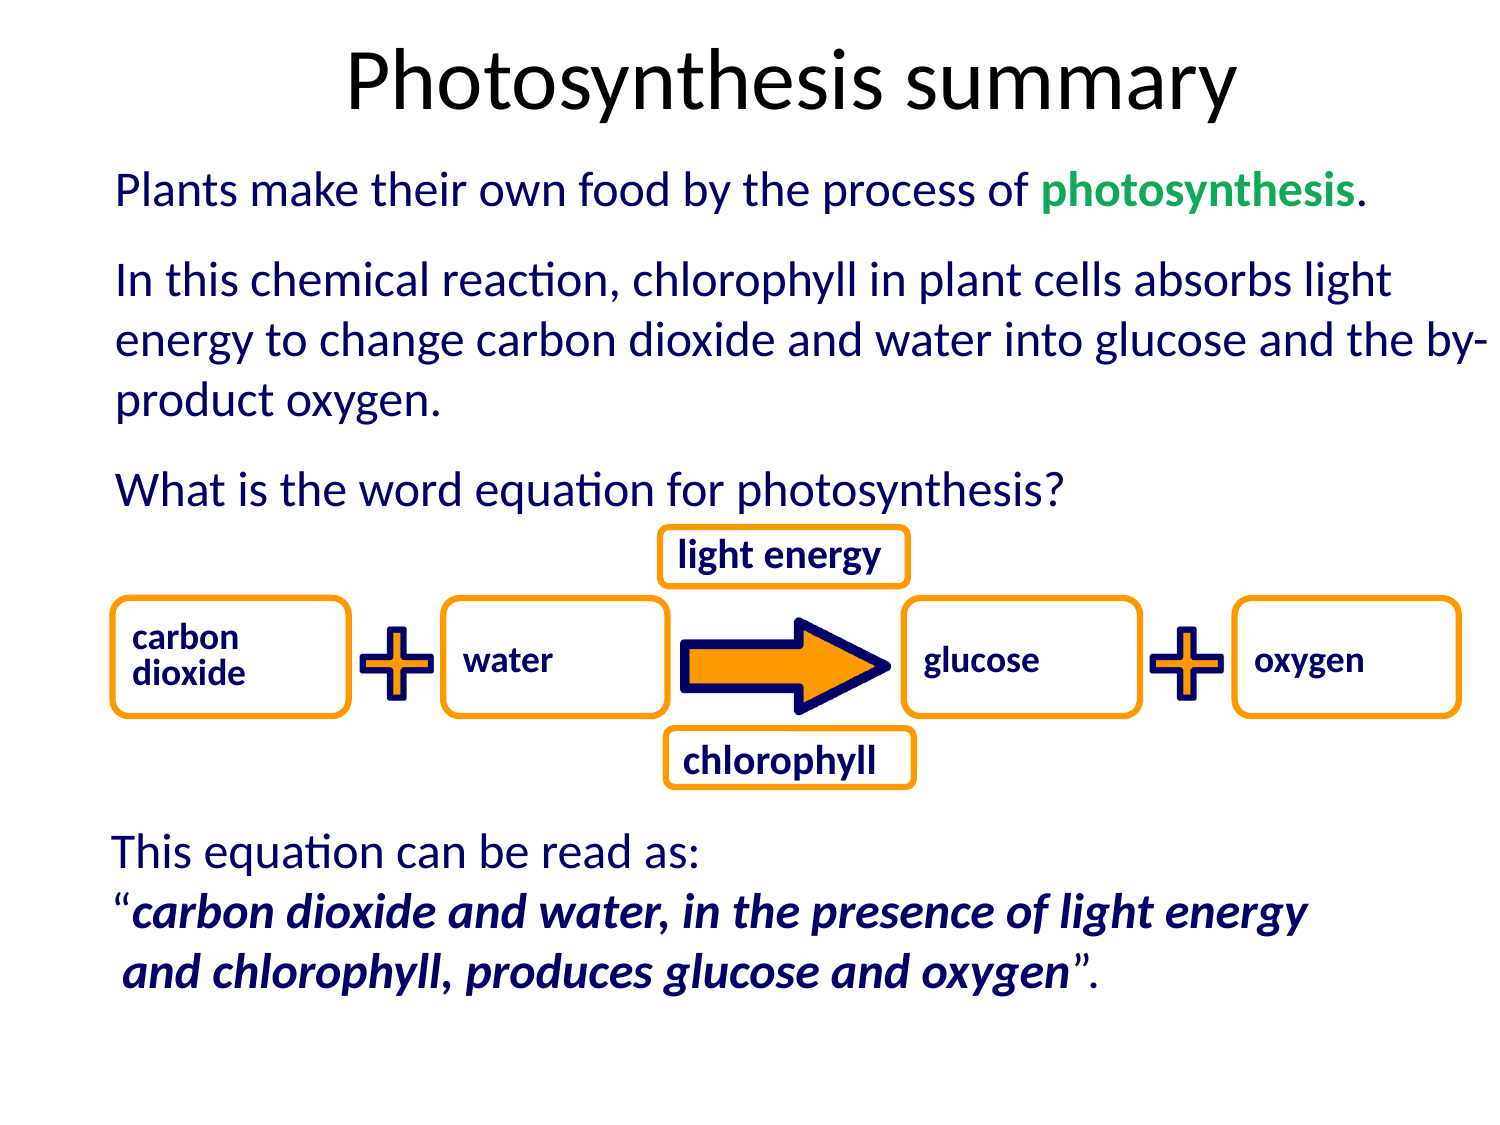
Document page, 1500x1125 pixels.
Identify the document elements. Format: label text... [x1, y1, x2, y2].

title Photosynthesis summary [206, 0, 1258, 148]
picture [357, 624, 436, 703]
text_box carbon dioxide [112, 597, 349, 717]
text_box water [443, 598, 668, 717]
text_box light energy [660, 527, 908, 587]
text_box oxygen [1234, 598, 1459, 717]
picture [674, 602, 895, 729]
text_box chlorophyll [665, 728, 914, 788]
text_box This equation can be read as: “carbon dioxide and water, in the presence of light energy and chlorophyll, produces glucose and oxygen”. [96, 810, 1483, 998]
text_box Plants make their own food by the process of photosynthesis. In this chemical reaction, chlorophyll in plant cells absorbs light energy to change carbon dioxide and water into glucose and the by-product oxygen. What is the word equation for photosynthesis? [100, 148, 1500, 524]
picture [1147, 624, 1226, 703]
text_box glucose [903, 598, 1141, 717]
